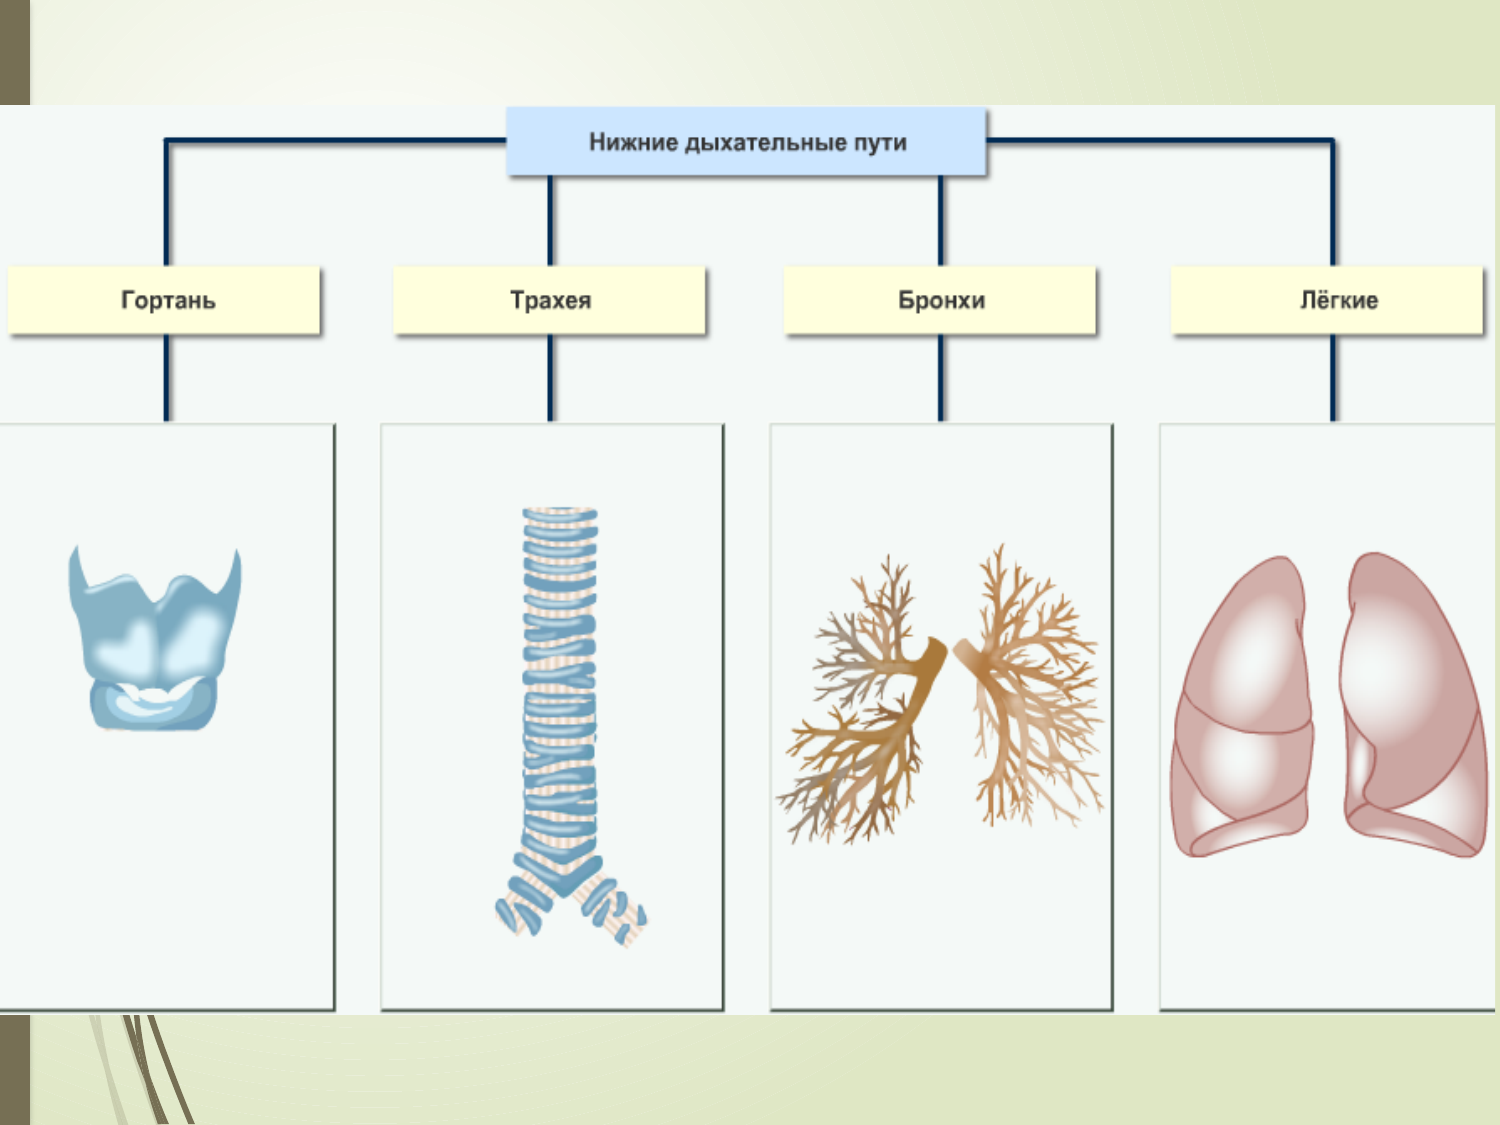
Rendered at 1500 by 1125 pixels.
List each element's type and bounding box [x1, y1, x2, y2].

picture [0, 105, 1496, 1016]
